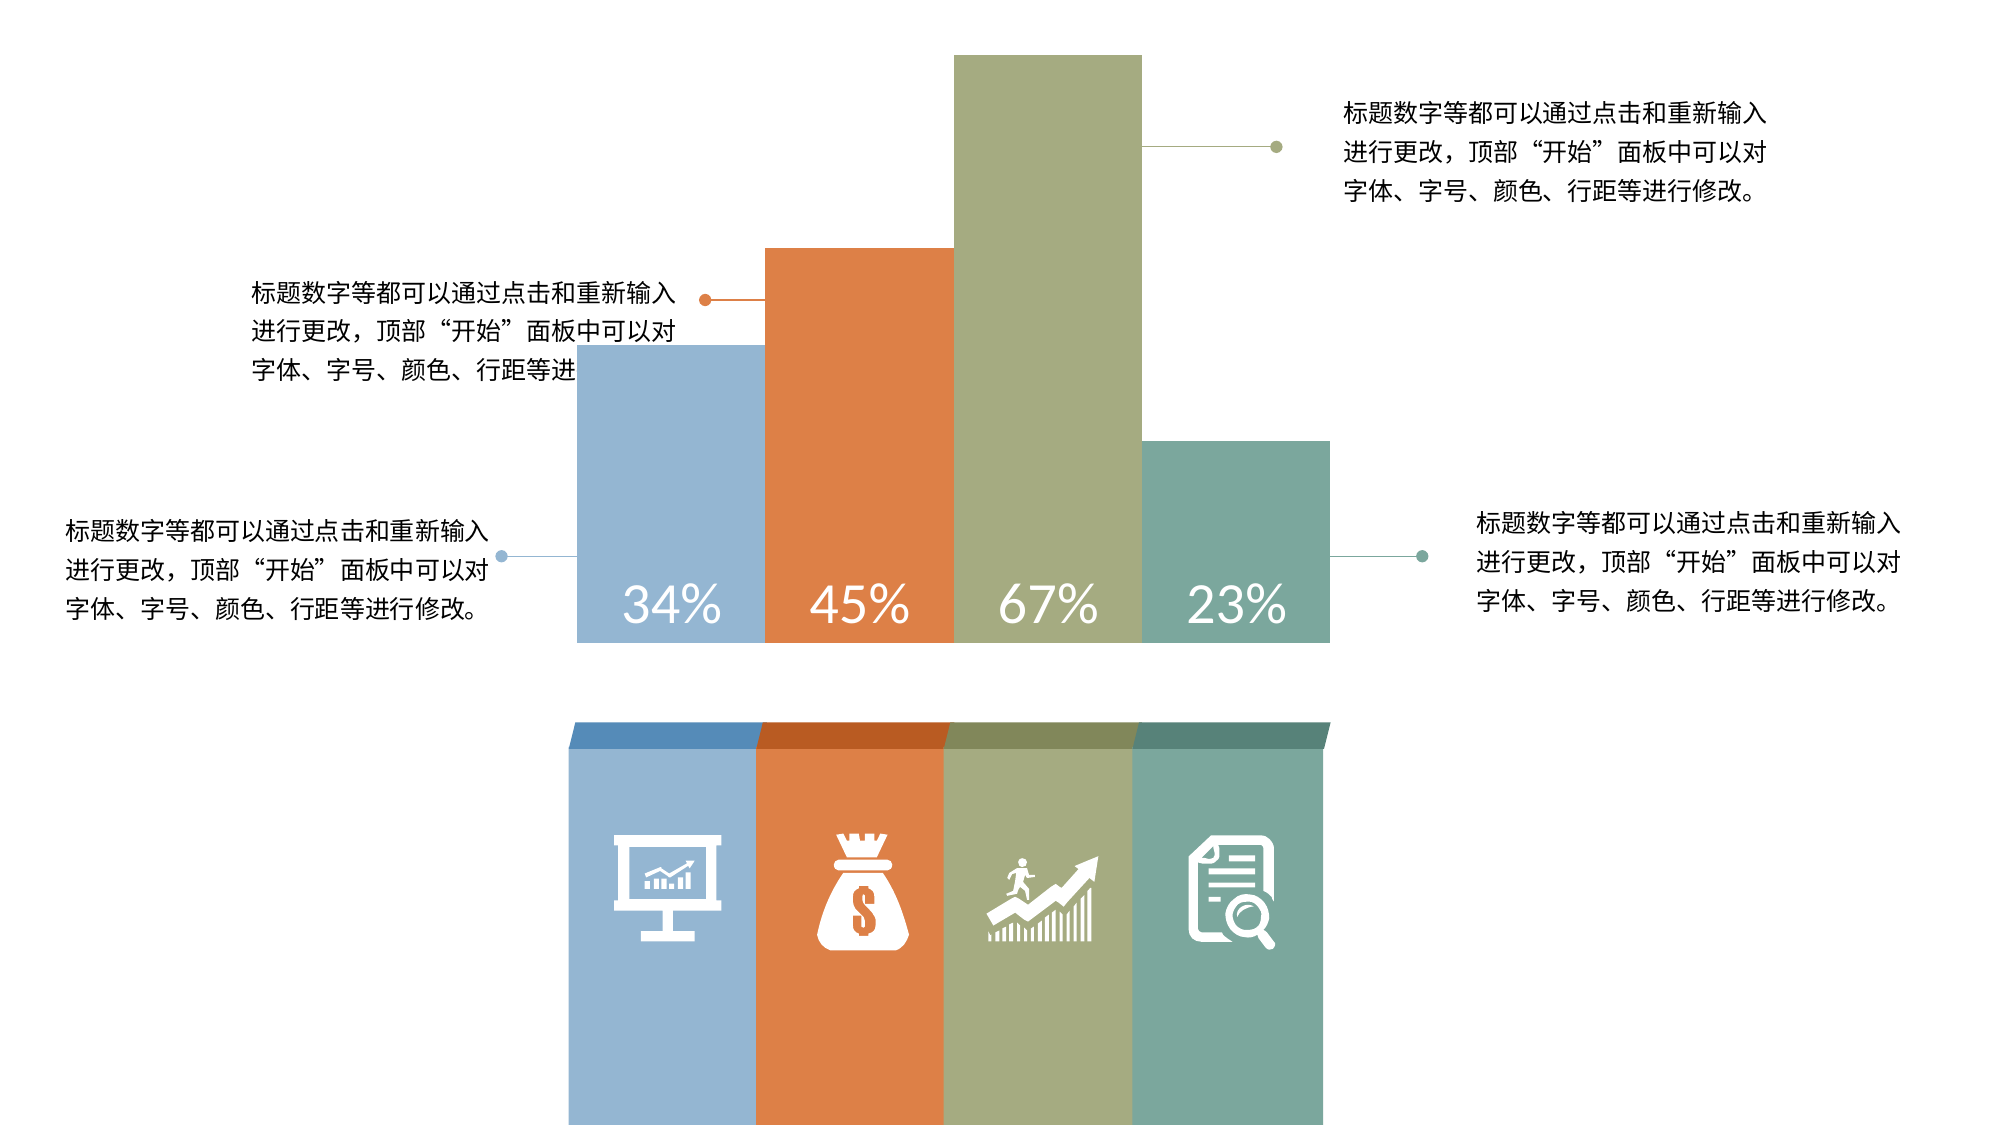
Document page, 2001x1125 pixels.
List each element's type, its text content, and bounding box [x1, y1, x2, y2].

text_box 标题数字等都可以通过点击和重新输入进行更改，顶部“开始”面板中可以对字体、字号、颜色、行距等进行修改。 [1561, 493, 1913, 622]
text_box [1002, 926, 1007, 942]
text_box [1051, 909, 1056, 942]
text_box 标题数字等都可以通过点击和重新输入进行更改，顶部“开始”面板中可以对字体、字号、颜色、行距等进行修改。 [1561, 82, 1780, 211]
text_box [754, 746, 943, 750]
text_box 标题数字等都可以通过点击和重新输入进行更改，顶部“开始”面板中可以对字体、字号、颜色、行距等进行修改。 [32, 501, 346, 630]
text_box [1017, 922, 1021, 942]
text_box [1188, 835, 1274, 942]
text_box [833, 859, 893, 871]
text_box [1066, 910, 1070, 942]
text_box [755, 750, 943, 1125]
text_box [988, 931, 992, 942]
text_box [817, 872, 910, 951]
text_box [614, 835, 722, 942]
text_box [986, 856, 1099, 926]
text_box [1024, 927, 1028, 942]
text_box [1059, 911, 1063, 942]
text_box [1044, 914, 1049, 942]
text_box [568, 750, 755, 1125]
text_box [1073, 902, 1077, 942]
text_box [943, 750, 1131, 1125]
text_box [995, 930, 1000, 942]
text_box [1030, 926, 1034, 942]
text_box [1009, 922, 1014, 942]
text_box [1037, 920, 1042, 942]
text_box 标题数字等都可以通过点击和重新输入进行更改，顶部“开始”面板中可以对字体、字号、颜色、行距等进行修改。 [219, 262, 346, 391]
text_box [942, 746, 1131, 750]
text_box [1080, 894, 1085, 942]
text_box [1087, 887, 1092, 942]
text_box [567, 746, 755, 750]
chart [346, 13, 1561, 746]
text_box [1225, 894, 1276, 950]
text_box [1131, 750, 1324, 1125]
text_box [836, 833, 888, 858]
text_box [1131, 746, 1326, 750]
